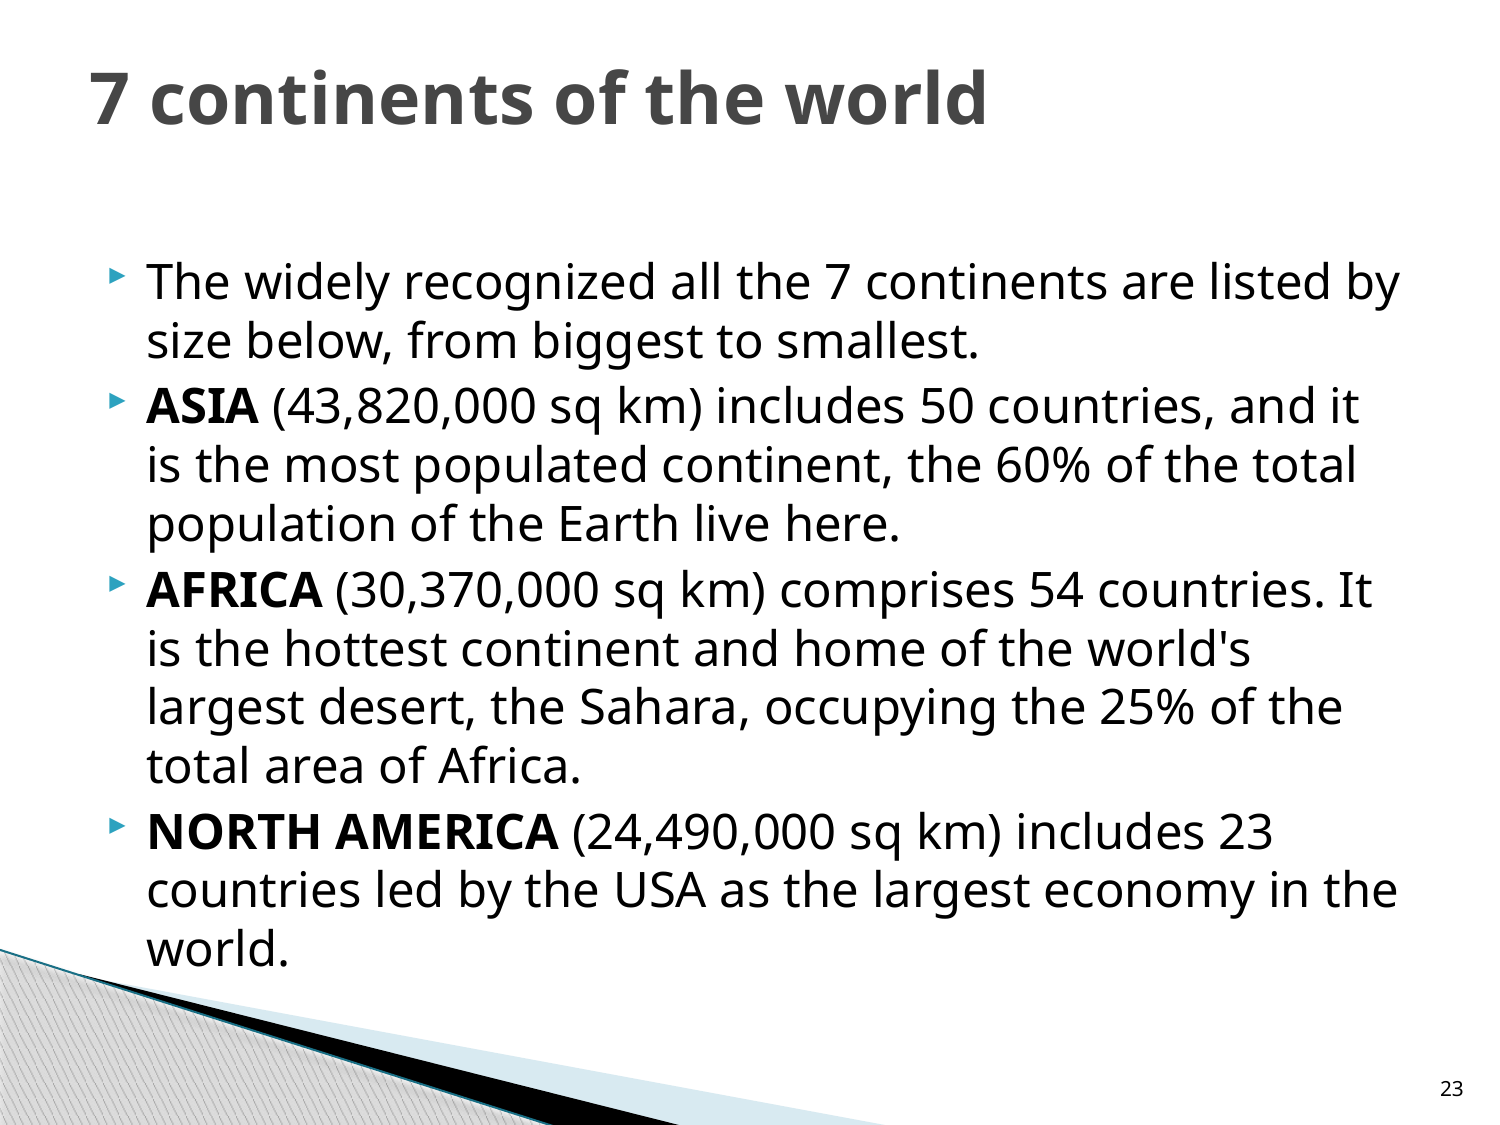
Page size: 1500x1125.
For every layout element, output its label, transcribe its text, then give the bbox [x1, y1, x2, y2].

list The widely recognized all the 7 continents are listed by size below, from biggest to smallest. ASIA (43,820,000 sq km) includes 50 countries, and it is the most populated continent, the 60% of the total population of the Earth live here. AFRICA (30,370,000 sq km) comprises 54 countries. It is the hottest continent and home of the world's largest desert, the Sahara, occupying the 25% of the total area of Africa. NORTH AMERICA (24,490,000 sq km) includes 23 countries led by the USA as the largest economy in the world. [75, 243, 1425, 986]
slide_number 23 [1418, 1051, 1479, 1112]
title 7 continents of the world [75, 45, 1425, 233]
